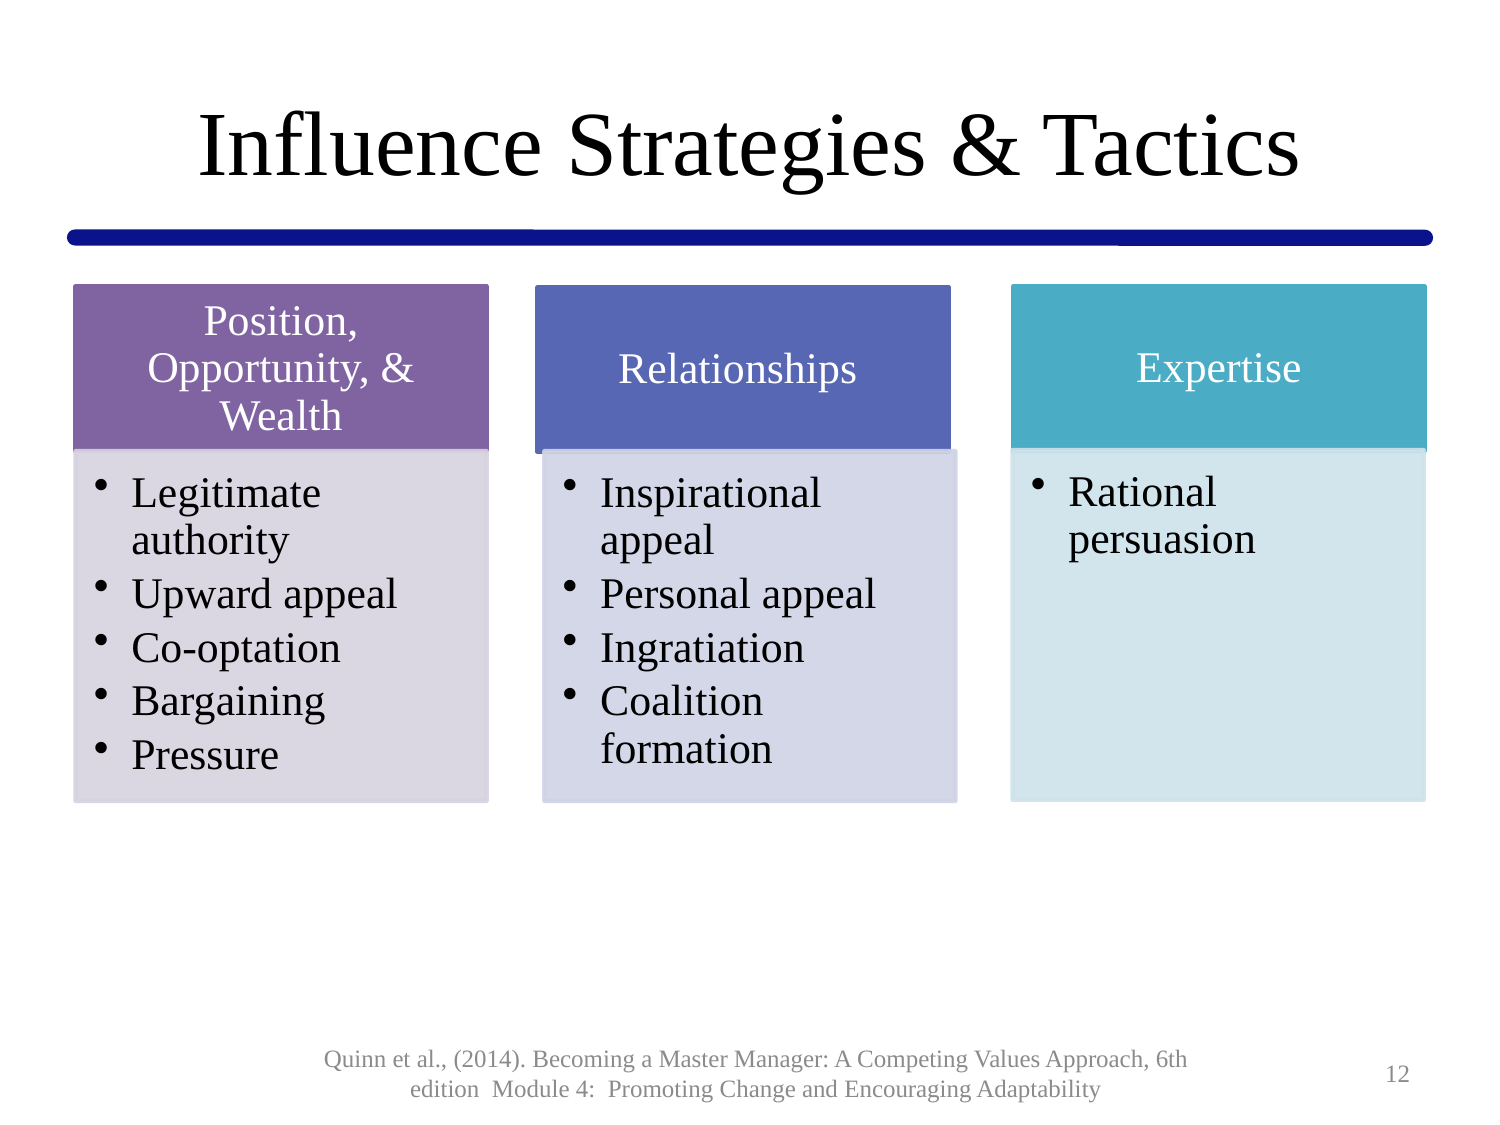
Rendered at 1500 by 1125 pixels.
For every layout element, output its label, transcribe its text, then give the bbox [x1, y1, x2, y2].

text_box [74, 162, 1426, 926]
title Influence Strategies & Tactics [75, 45, 1425, 161]
slide_number 12 [1074, 1042, 1425, 1103]
footer Quinn et al., (2014). Becoming a Master Manager: A Competing Values Approach, 6th edition Module 4: Promoting Change and Encouraging Adaptability [287, 1042, 1074, 1103]
